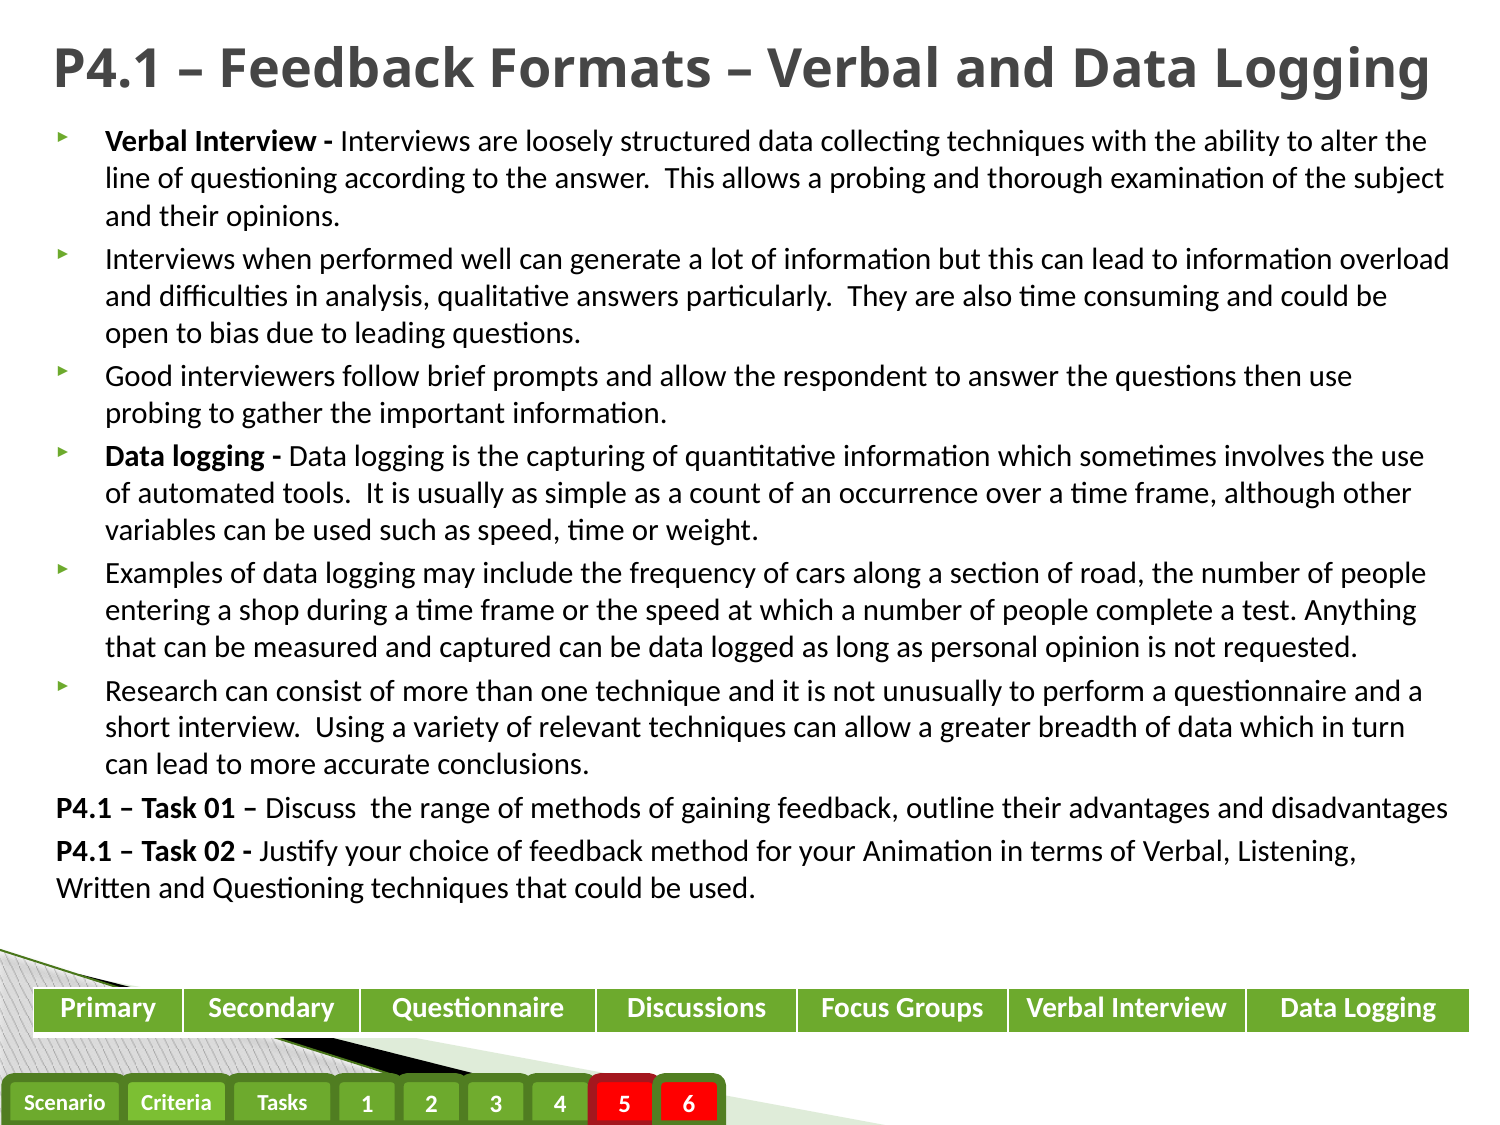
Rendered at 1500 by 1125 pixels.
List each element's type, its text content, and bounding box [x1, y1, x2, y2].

list Verbal Interview - Interviews are loosely structured data collecting techniques with the ability to alter the line of questioning according to the answer. This allows a probing and thorough examination of the subject and their opinions. Interviews when performed well can generate a lot of information but this can lead to information overload and difficulties in analysis, qualitative answers particularly. They are also time consuming and could be open to bias due to leading questions. Good interviewers follow brief prompts and allow the respondent to answer the questions then use probing to gather the important information. Data logging - Data logging is the capturing of quantitative information which sometimes involves the use of automated tools. It is usually as simple as a count of an occurrence over a time frame, although other variables can be used such as speed, time or weight. Examples of data logging may include the frequency of cars along a section of road, the number of people entering a shop during a time frame or the speed at which a number of people complete a test. Anything that can be measured and captured can be data logged as long as personal opinion is not requested. Research can consist of more than one technique and it is not unusually to perform a questionnaire and a short interview. Using a variety of relevant techniques can allow a greater breadth of data which in turn can lead to more accurate conclusions. P4.1 – Task 01 – Discuss the range of methods of gaining feedback, outline their advantages and disadvantages P4.1 – Task 02 - Justify your choice of feedback method for your Animation in terms of Verbal, Listening, Written and Questioning techniques that could be used. [41, 114, 1471, 976]
table_header Questionnaire [361, 989, 595, 1032]
table_header Data Logging [1247, 989, 1469, 1032]
table_header Primary [34, 989, 182, 1032]
table_header Discussions [597, 989, 796, 1032]
text_box P4.1 – Feedback Formats – Verbal and Data Logging [37, 19, 1471, 114]
table_header Secondary [184, 989, 359, 1032]
table_header Focus Groups [798, 989, 1007, 1032]
table_header Verbal Interview [1009, 989, 1245, 1032]
